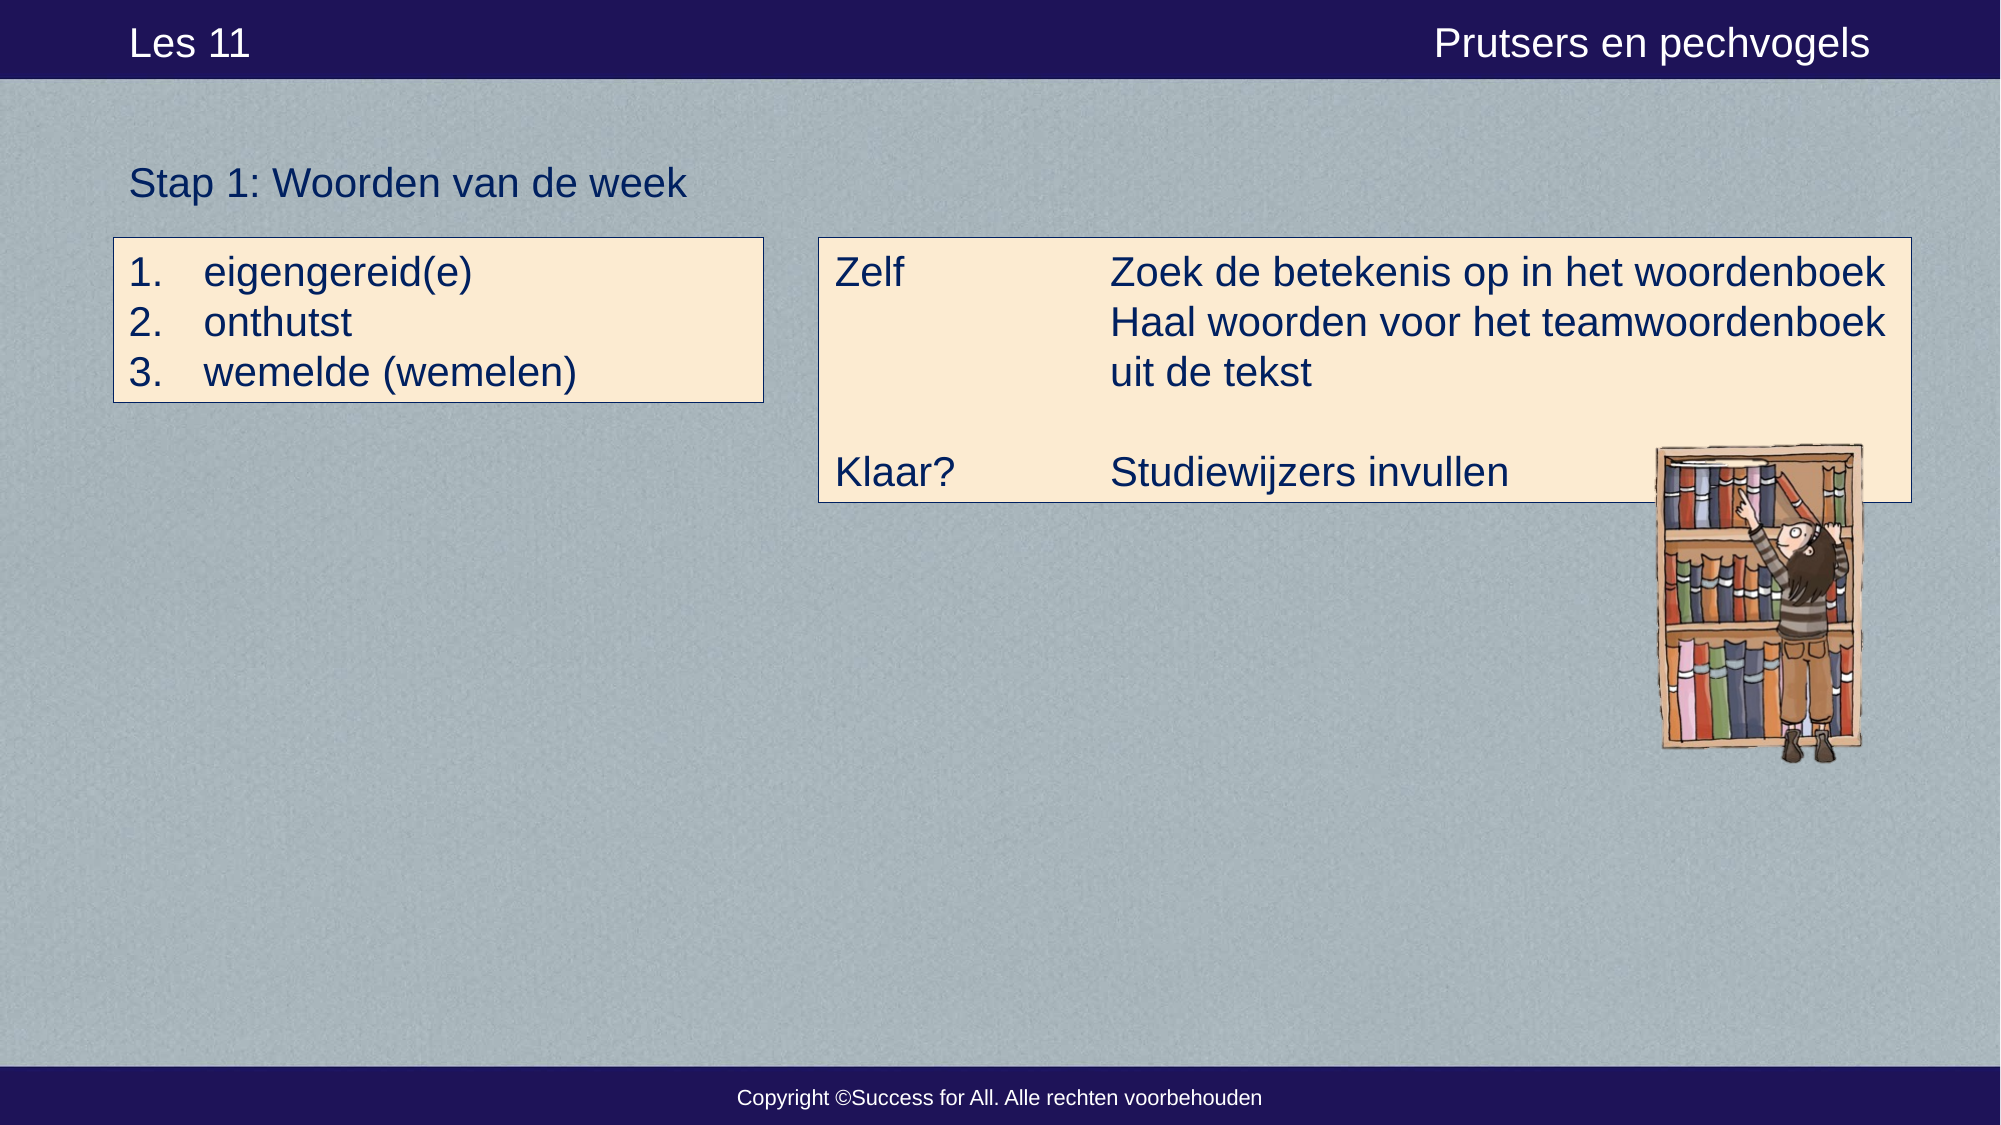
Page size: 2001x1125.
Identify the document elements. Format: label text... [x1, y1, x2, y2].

text_box eigengereid(e) onthutst wemelde (wemelen) [113, 237, 764, 403]
text_box Prutsers en pechvogels [999, 8, 1886, 73]
text_box Les 11 [114, 8, 354, 73]
text_box Copyright ©Success for All. Alle rechten voorbehouden [0, 1076, 2000, 1125]
picture [0, 0, 2001, 1125]
text_box Stap 1: Woorden van de week [113, 148, 1635, 214]
text_box Zelf Zoek de betekenis op in het woordenboek Haal woorden voor het teamwoordenboek uit de tekst Klaar? Studiewijzers invullen [818, 237, 1912, 503]
